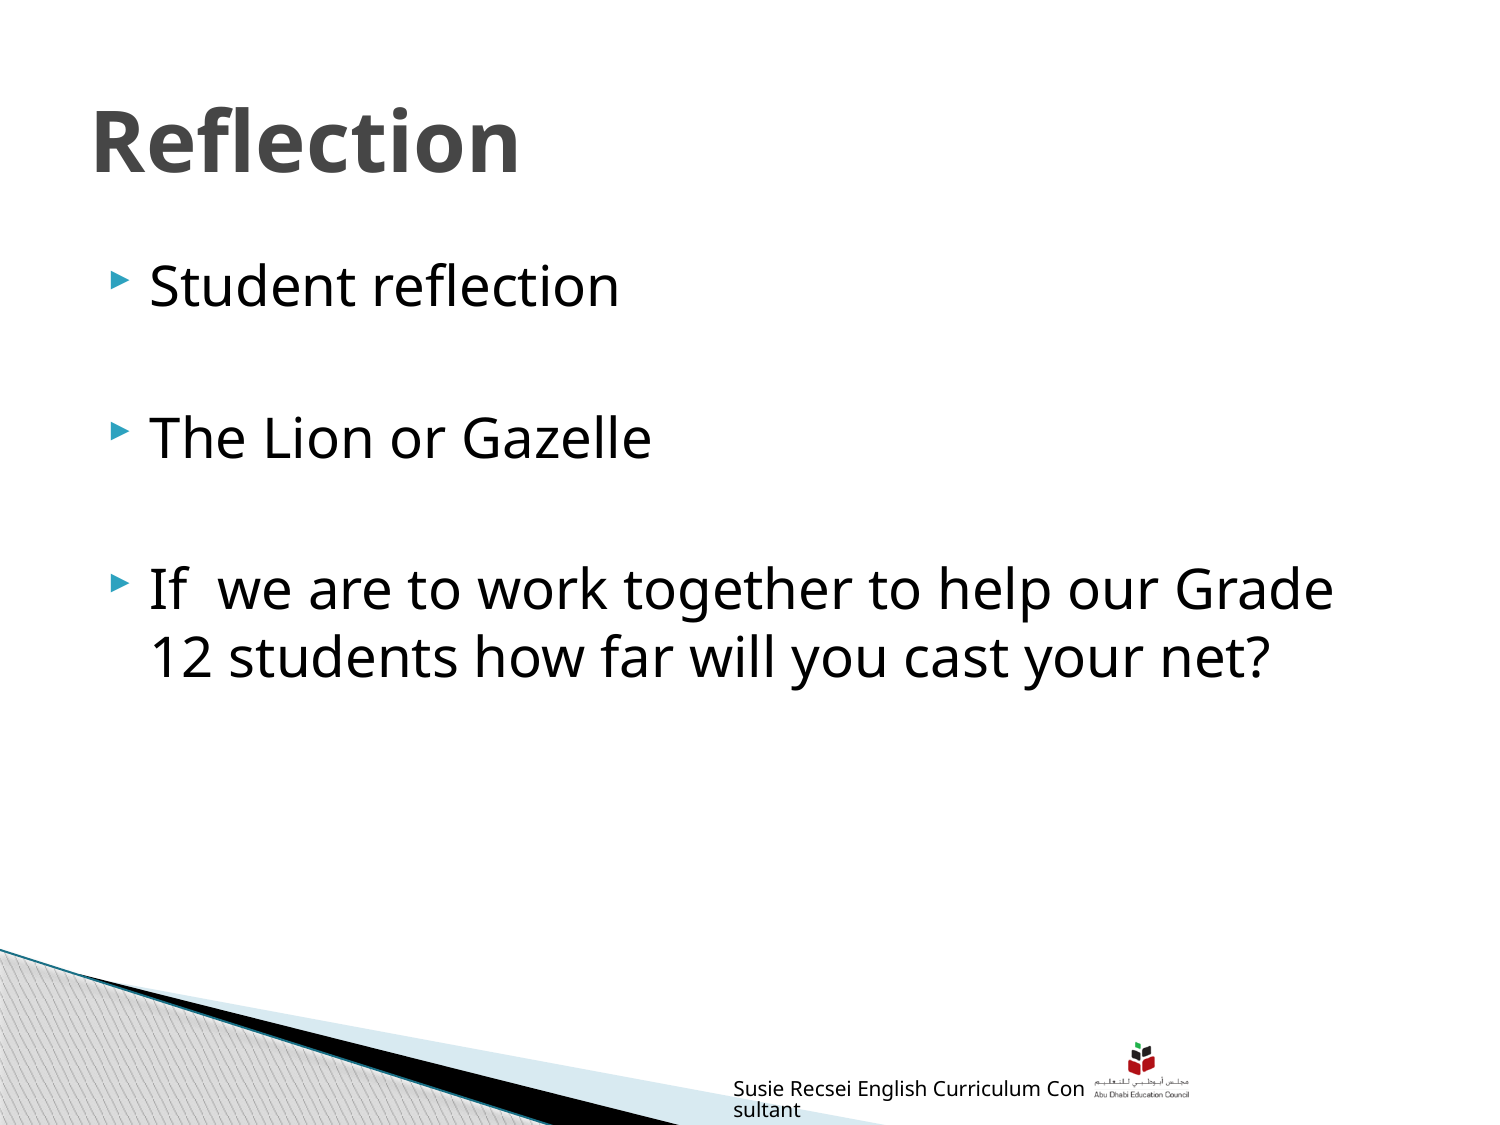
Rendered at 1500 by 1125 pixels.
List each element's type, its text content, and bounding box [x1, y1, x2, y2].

picture [1087, 1037, 1195, 1104]
list Student reflection The Lion or Gazelle If we are to work together to help our Grade 12 students how far will you cast your net? [75, 243, 1425, 986]
footer Susie Recsei English Curriculum Consultant [718, 1051, 1084, 1112]
title Reflection [75, 45, 1425, 233]
